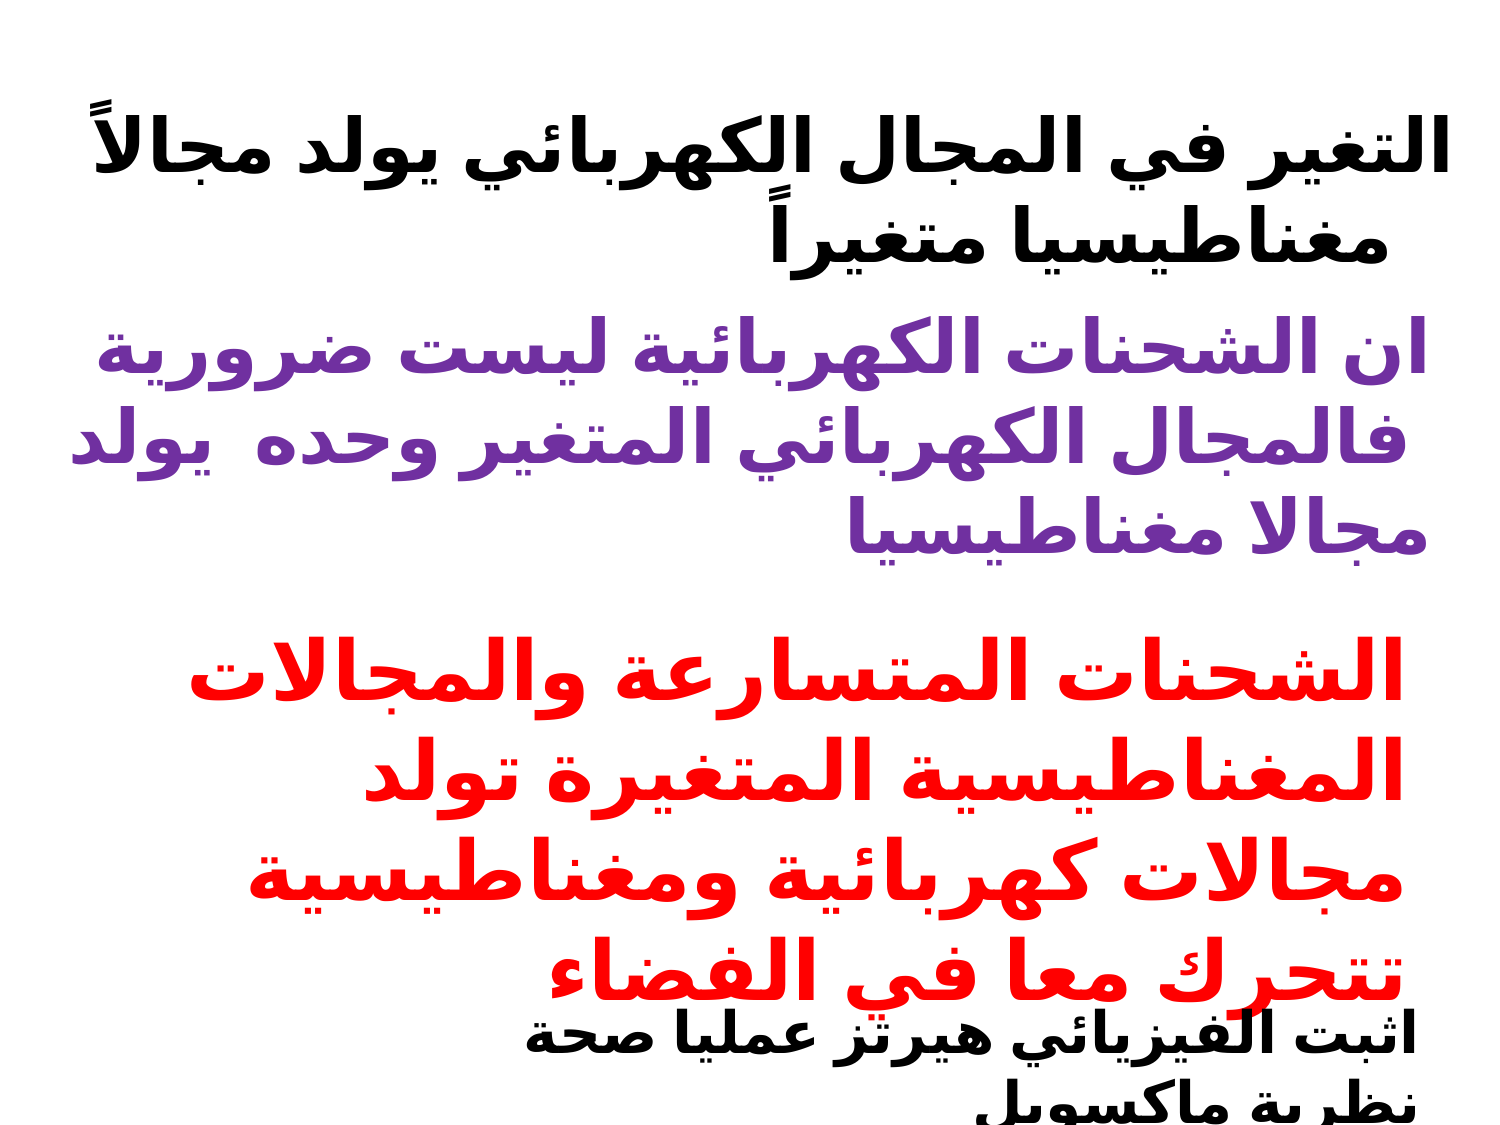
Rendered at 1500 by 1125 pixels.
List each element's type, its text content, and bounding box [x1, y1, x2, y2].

text_box اثبت الفيزيائي هيرتز عمليا صحة نظرية ماكسويل [336, 987, 1435, 1125]
list التغير في المجال الكهربائي يولد مجالاً مغناطيسيا متغيراً [0, 90, 1471, 743]
text_box الشحنات المتسارعة والمجالات المغناطيسية المتغيرة تولد مجالات كهربائية ومغناطيسية تتحرك معا في الفضاء [53, 609, 1424, 1025]
text_box ان الشحنات الكهربائية ليست ضرورية فالمجال الكهربائي المتغير وحده يولد مجالا مغناطيسيا [53, 290, 1447, 576]
